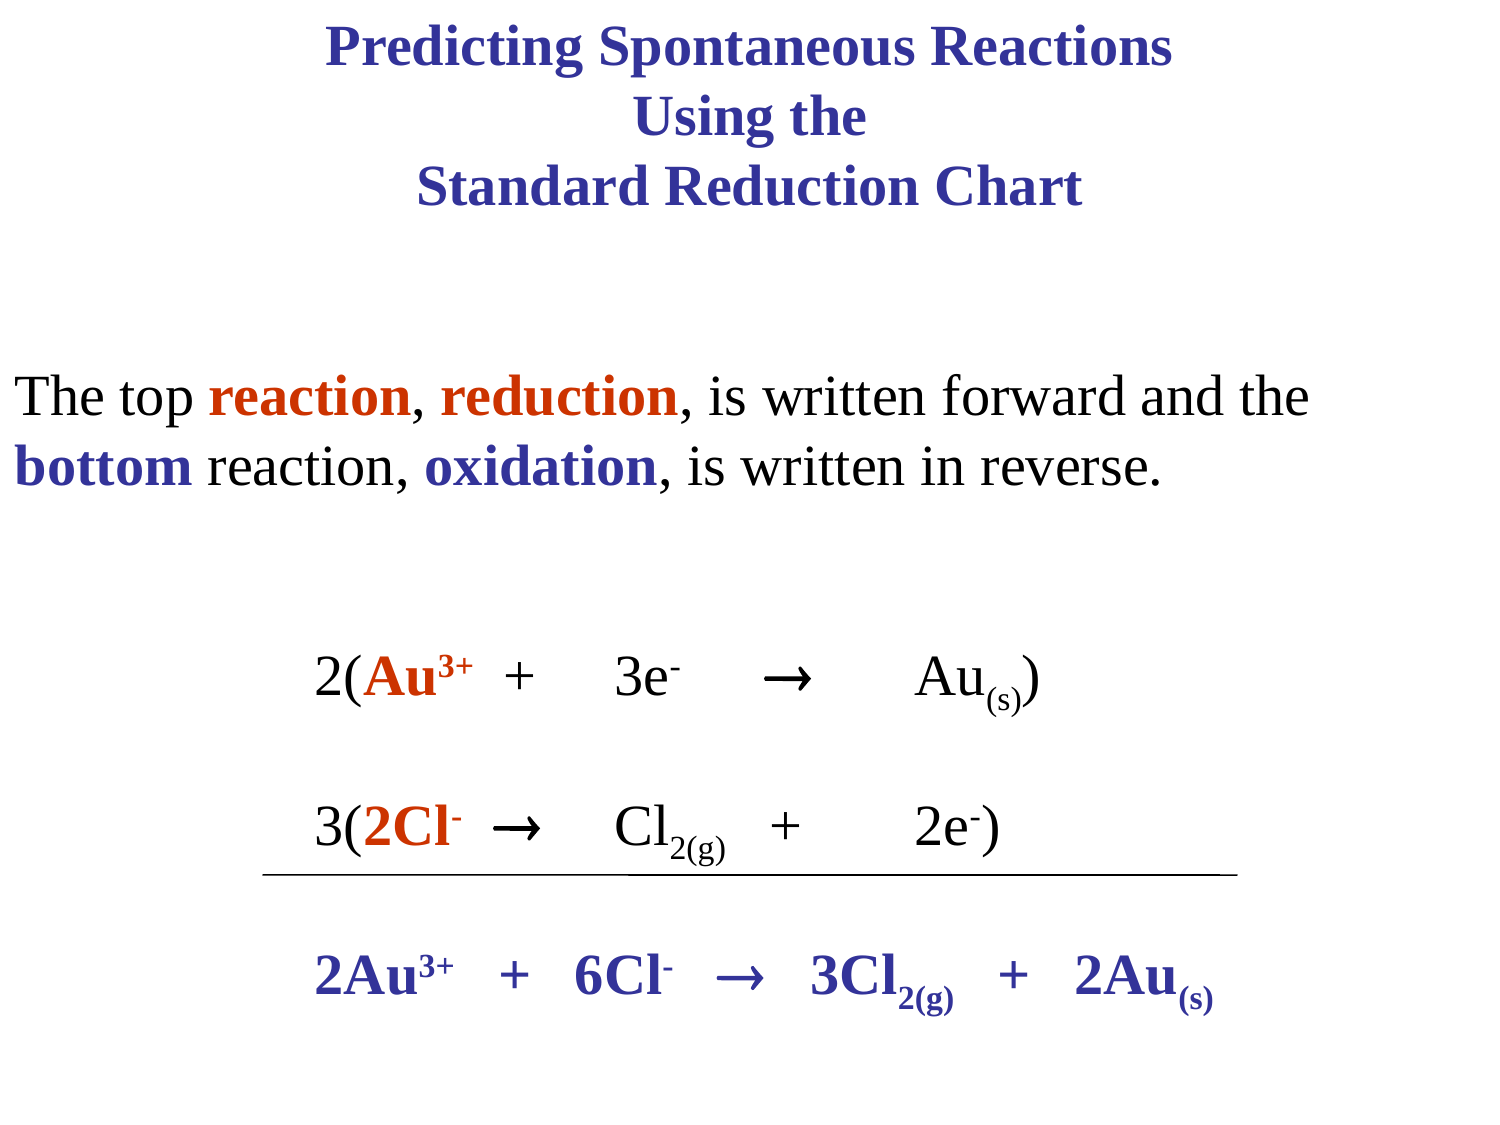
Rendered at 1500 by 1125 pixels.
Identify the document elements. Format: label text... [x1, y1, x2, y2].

text_box Predicting Spontaneous Reactions Using the Standard Reduction Chart The top reaction, reduction, is written forward and the bottom reaction, oxidation, is written in reverse. 2(Au3+ + 3e-  Au(s)) 3(2Cl-  Cl2(g) + 2e-) 2Au3+ + 6Cl-  3Cl2(g) + 2Au(s) [0, 0, 1500, 1024]
